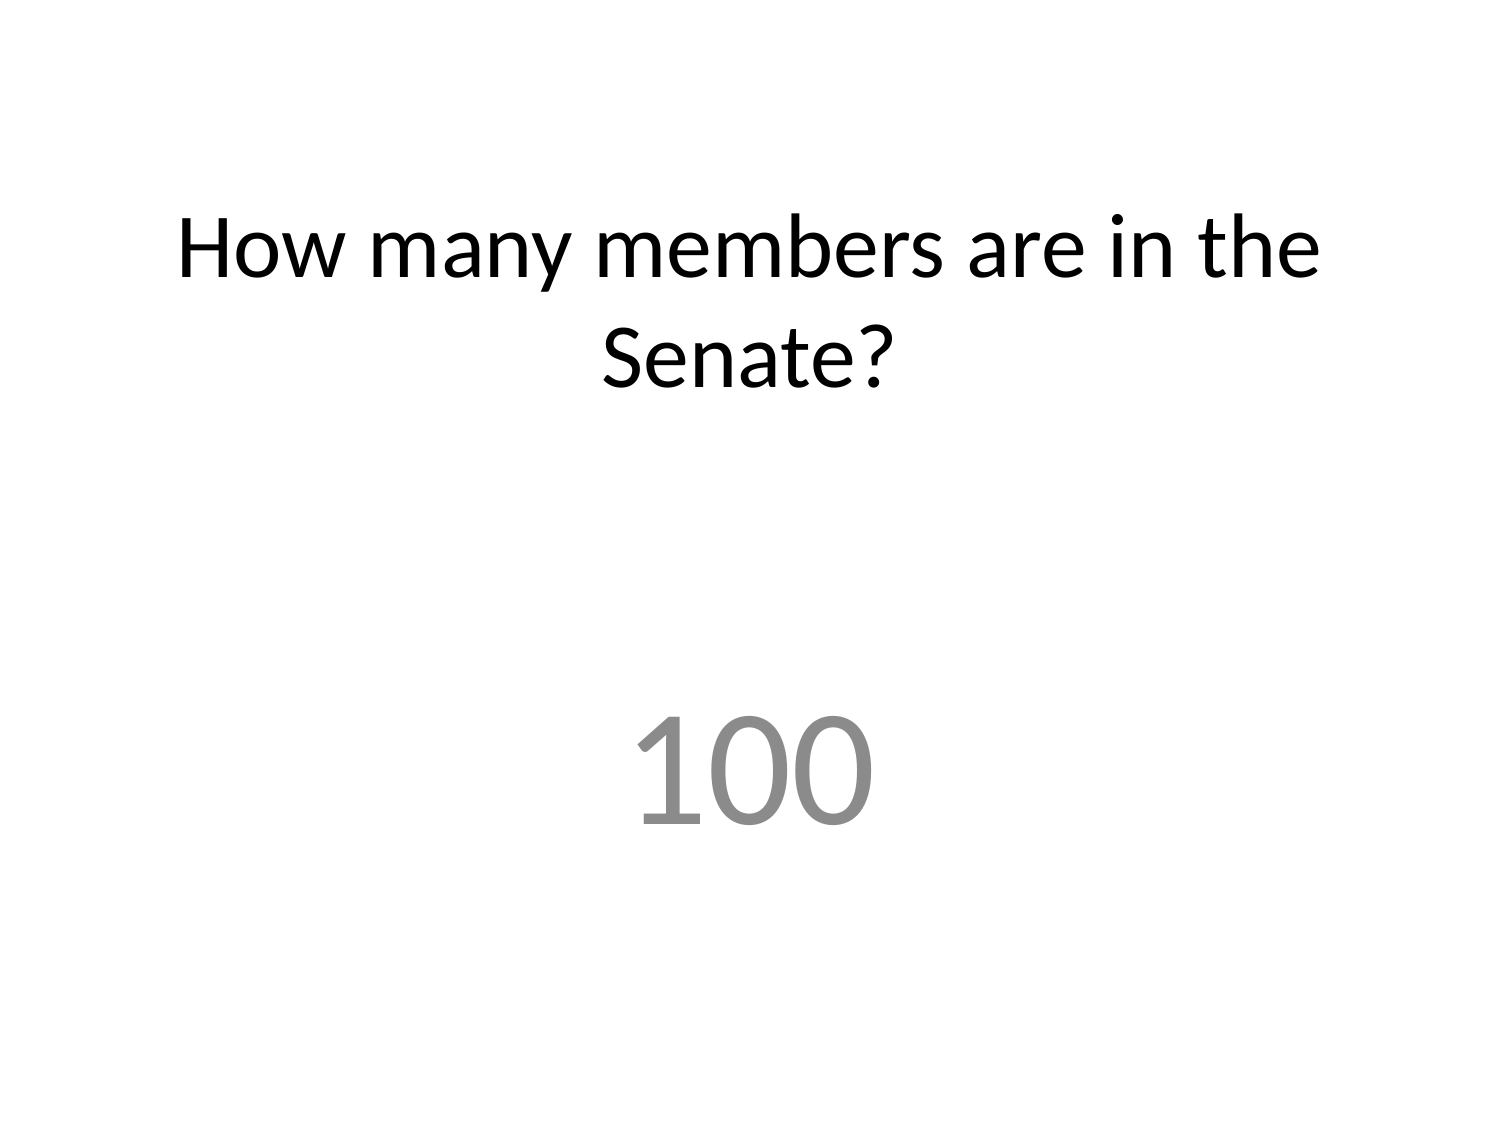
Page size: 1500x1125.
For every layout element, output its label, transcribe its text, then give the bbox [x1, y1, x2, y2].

title How many members are in the Senate? [112, 174, 1388, 417]
subtitle 100 [225, 650, 1275, 938]
